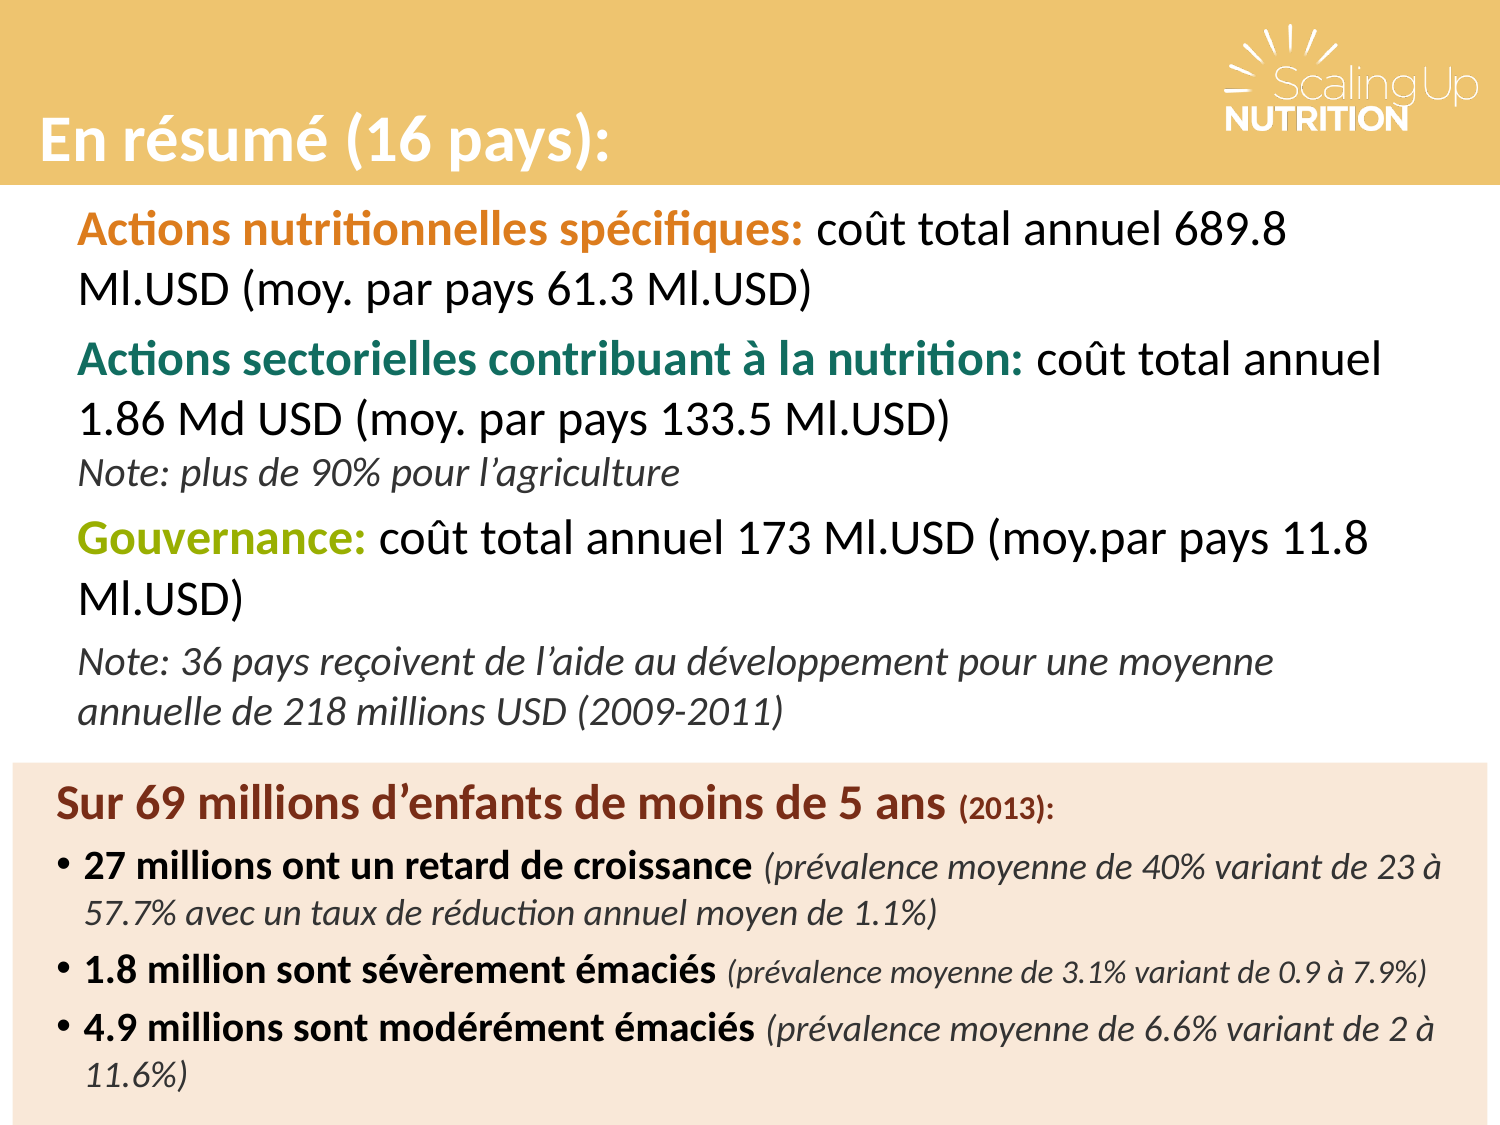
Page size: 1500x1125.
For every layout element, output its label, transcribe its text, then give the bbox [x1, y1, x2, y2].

list Sur 69 millions d’enfants de moins de 5 ans (2013): 27 millions ont un retard de croissance (prévalence moyenne de 40% variant de 23 à 57.7% avec un taux de réduction annuel moyen de 1.1%) 1.8 million sont sévèrement émaciés (prévalence moyenne de 3.1% variant de 0.9 à 7.9%) 4.9 millions sont modérément émaciés (prévalence moyenne de 6.6% variant de 2 à 11.6%) [12, 762, 1488, 1125]
text_box En résumé (16 pays): [24, 87, 1204, 263]
list Actions nutritionnelles spécifiques: coût total annuel 689.8 Ml.USD (moy. par pays 61.3 Ml.USD) Actions sectorielles contribuant à la nutrition: coût total annuel 1.86 Md USD (moy. par pays 133.5 Ml.USD) Note: plus de 90% pour l’agriculture Gouvernance: coût total annuel 173 Ml.USD (moy.par pays 11.8 Ml.USD) Note: 36 pays reçoivent de l’aide au développement pour une moyenne annuelle de 218 millions USD (2009-2011) [62, 187, 1426, 688]
picture [1224, 24, 1478, 132]
text_box [0, 0, 1500, 187]
